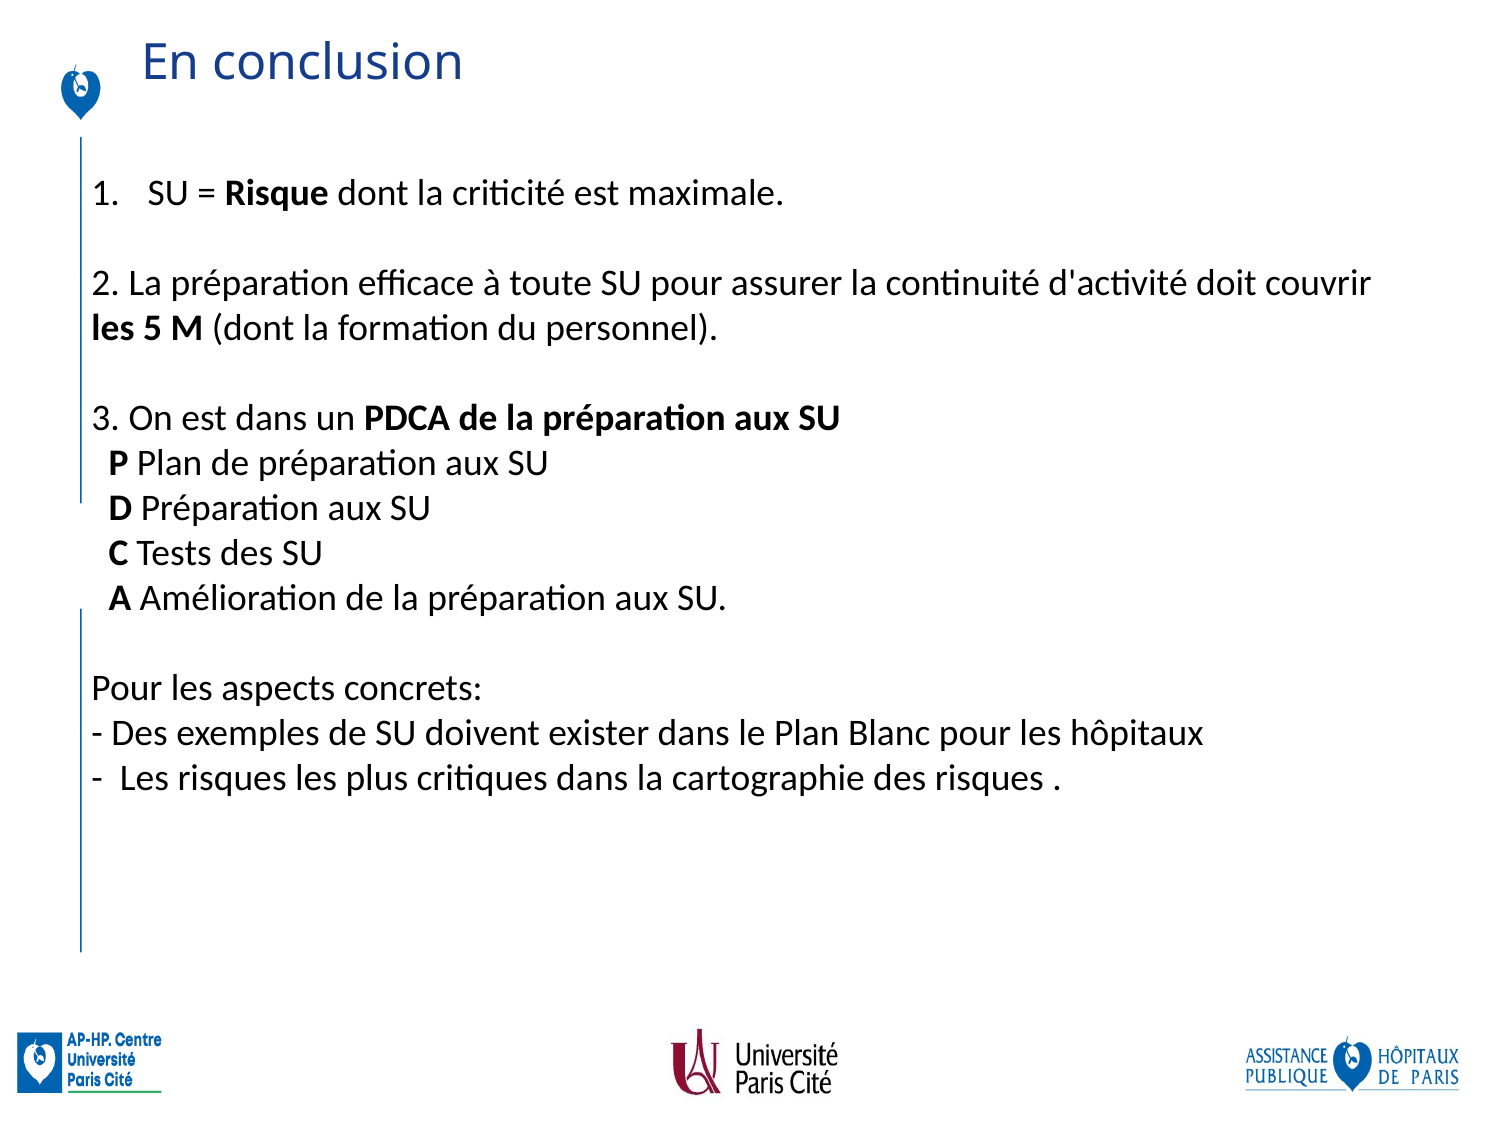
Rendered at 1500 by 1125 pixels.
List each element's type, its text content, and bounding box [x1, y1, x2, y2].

picture [58, 62, 103, 122]
picture [16, 1031, 162, 1094]
picture [1245, 1035, 1459, 1092]
title En conclusion [141, 29, 889, 90]
picture [666, 1024, 839, 1103]
text_box SU = Risque dont la criticité est maximale. 2. La préparation efficace à toute SU pour assurer la continuité d'activité doit couvrir les 5 M (dont la formation du personnel). 3. On est dans un PDCA de la préparation aux SU P Plan de préparation aux SU D Préparation aux SU C Tests des SU A Amélioration de la préparation aux SU. Pour les aspects concrets: - Des exemples de SU doivent exister dans le Plan Blanc pour les hôpitaux - Les risques les plus critiques dans la cartographie des risques . [76, 160, 1420, 851]
